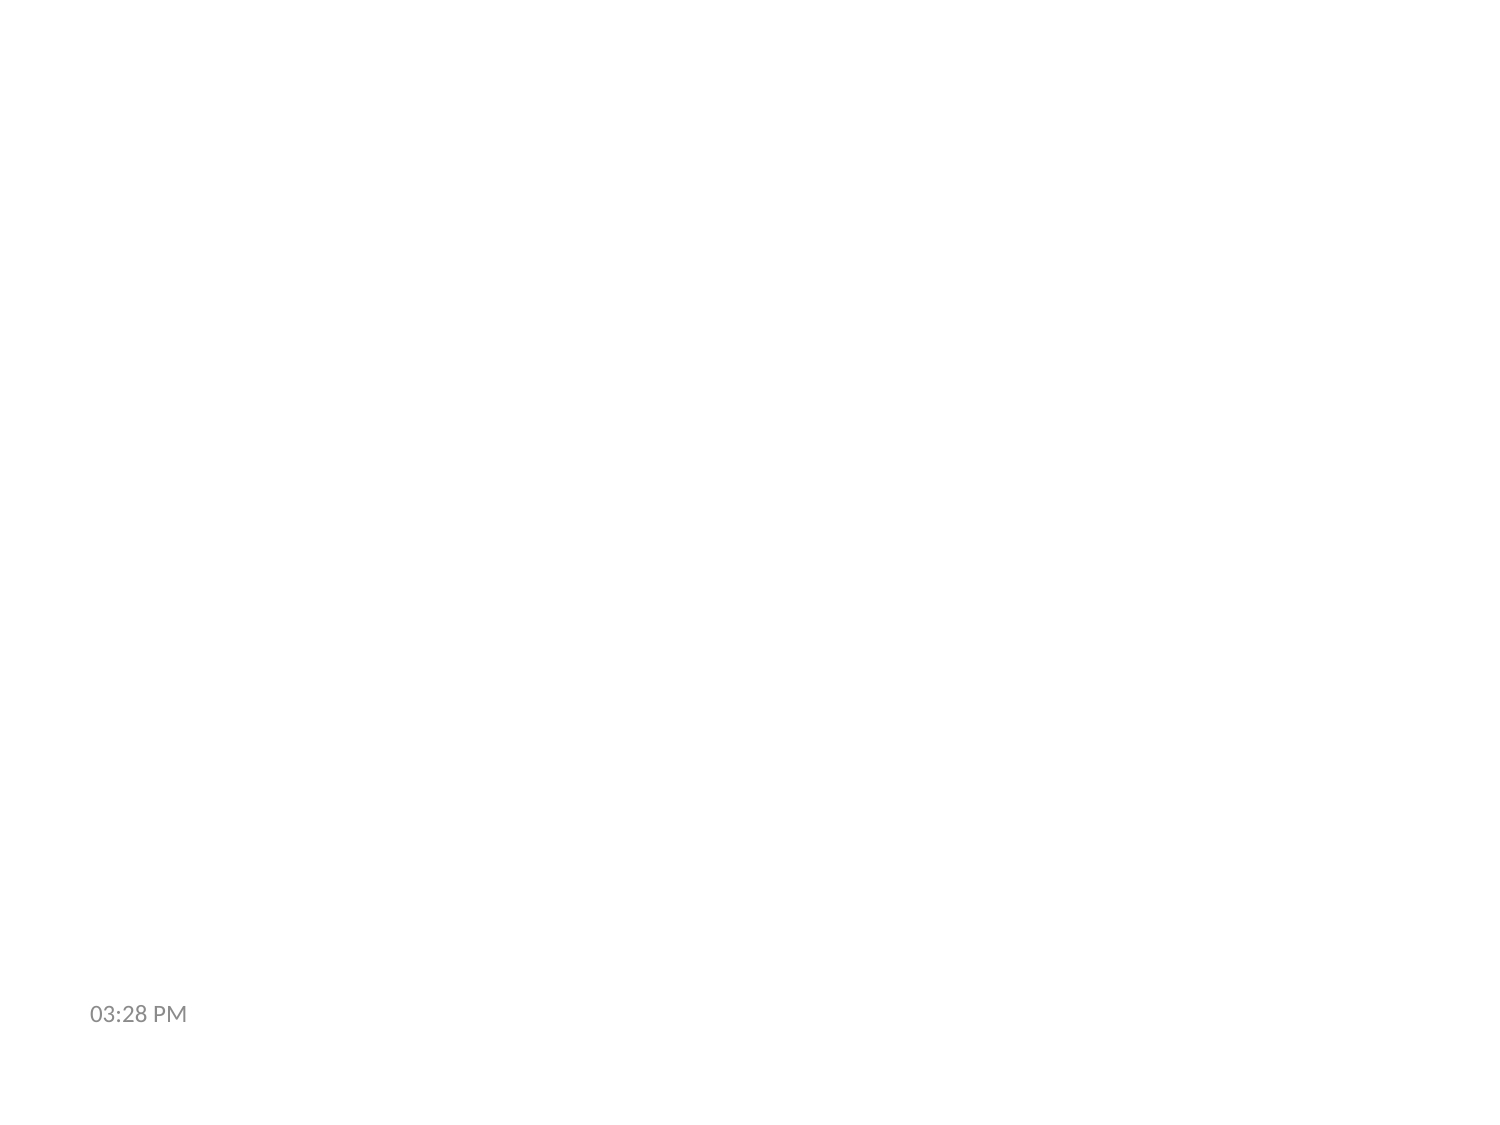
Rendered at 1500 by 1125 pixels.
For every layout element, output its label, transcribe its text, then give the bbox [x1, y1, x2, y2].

text_box 3:35 PM [75, 982, 425, 1043]
